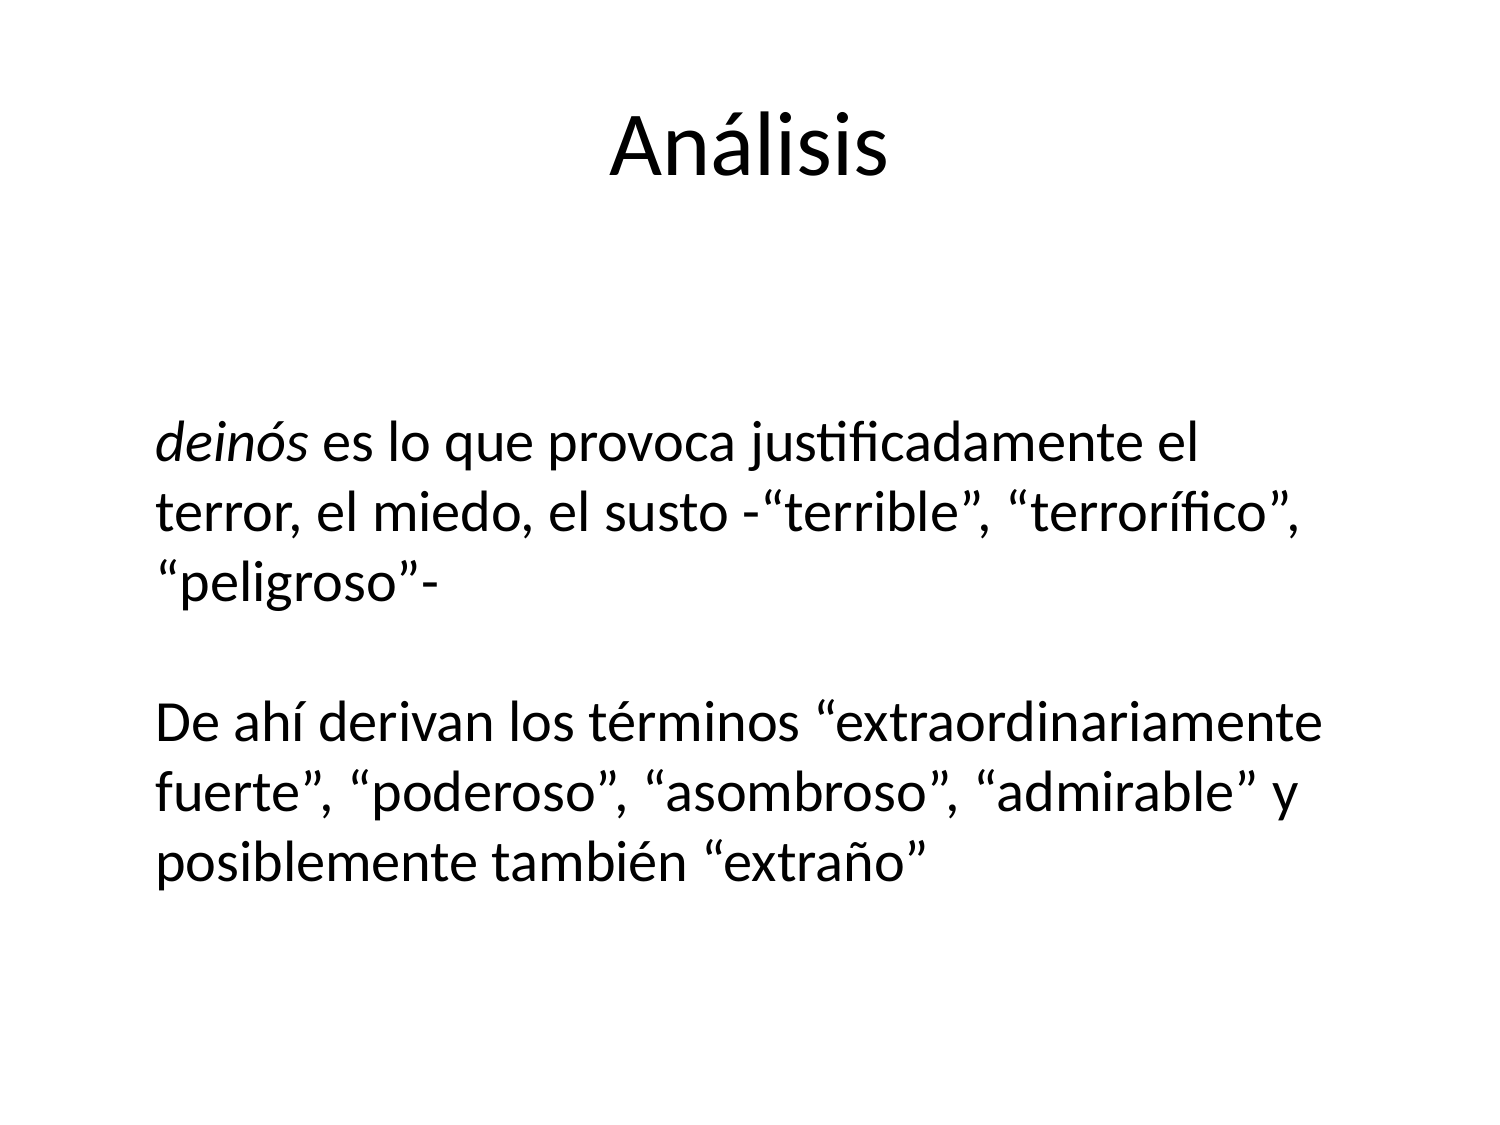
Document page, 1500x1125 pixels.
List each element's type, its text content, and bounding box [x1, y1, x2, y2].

text_box deinós es lo que provoca justificadamente el terror, el miedo, el susto -“terrible”, “terrorífico”, “peligroso”- De ahí derivan los términos “extraordinariamente fuerte”, “poderoso”, “asombroso”, “admirable” y posiblemente también “extraño” [140, 395, 1360, 901]
title Análisis [74, 44, 1426, 233]
